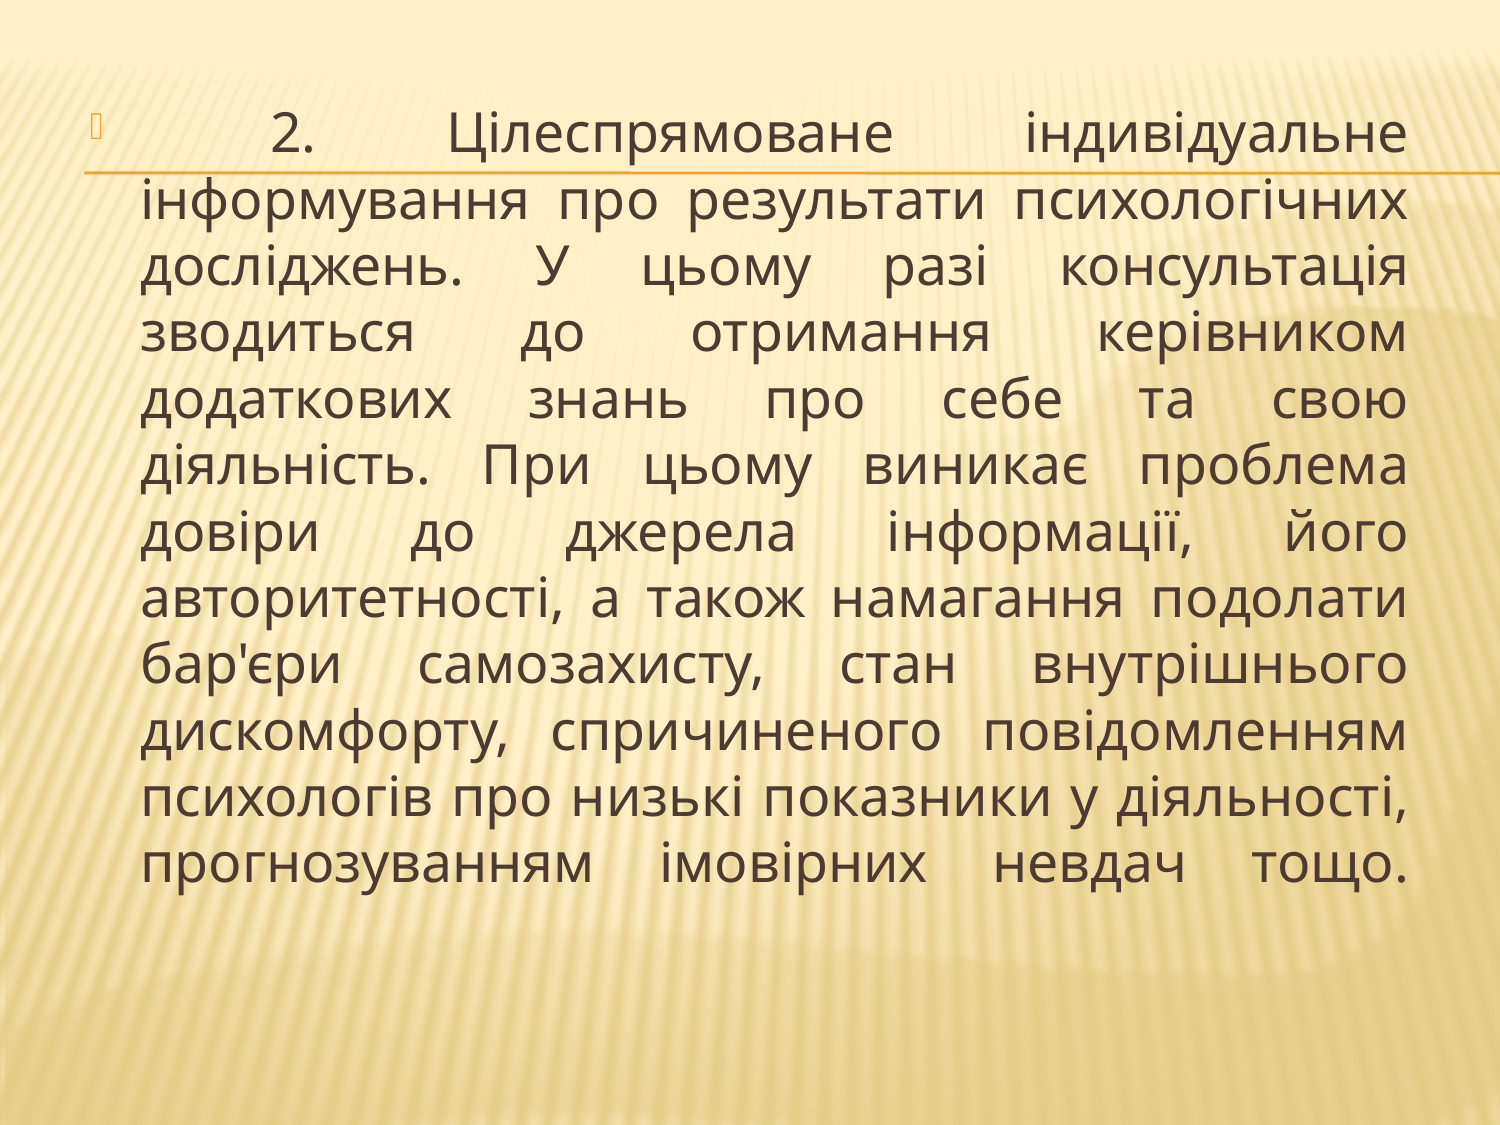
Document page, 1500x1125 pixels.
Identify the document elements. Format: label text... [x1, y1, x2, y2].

list 2. Цілеспрямоване індивідуальне інформування про результати психологічних досліджень. У цьому разі консультація зводиться до отримання керівником додаткових знань про себе та свою діяльність. При цьому виникає проблема довіри до джерела інформації, його авторитетності, а також намагання подолати бар'єри самозахисту, стан внутрішнього дискомфорту, спричиненого повідомленням психологів про низькі показники у діяльності, прогнозуванням імовірних невдач тощо. [75, 90, 1425, 1038]
